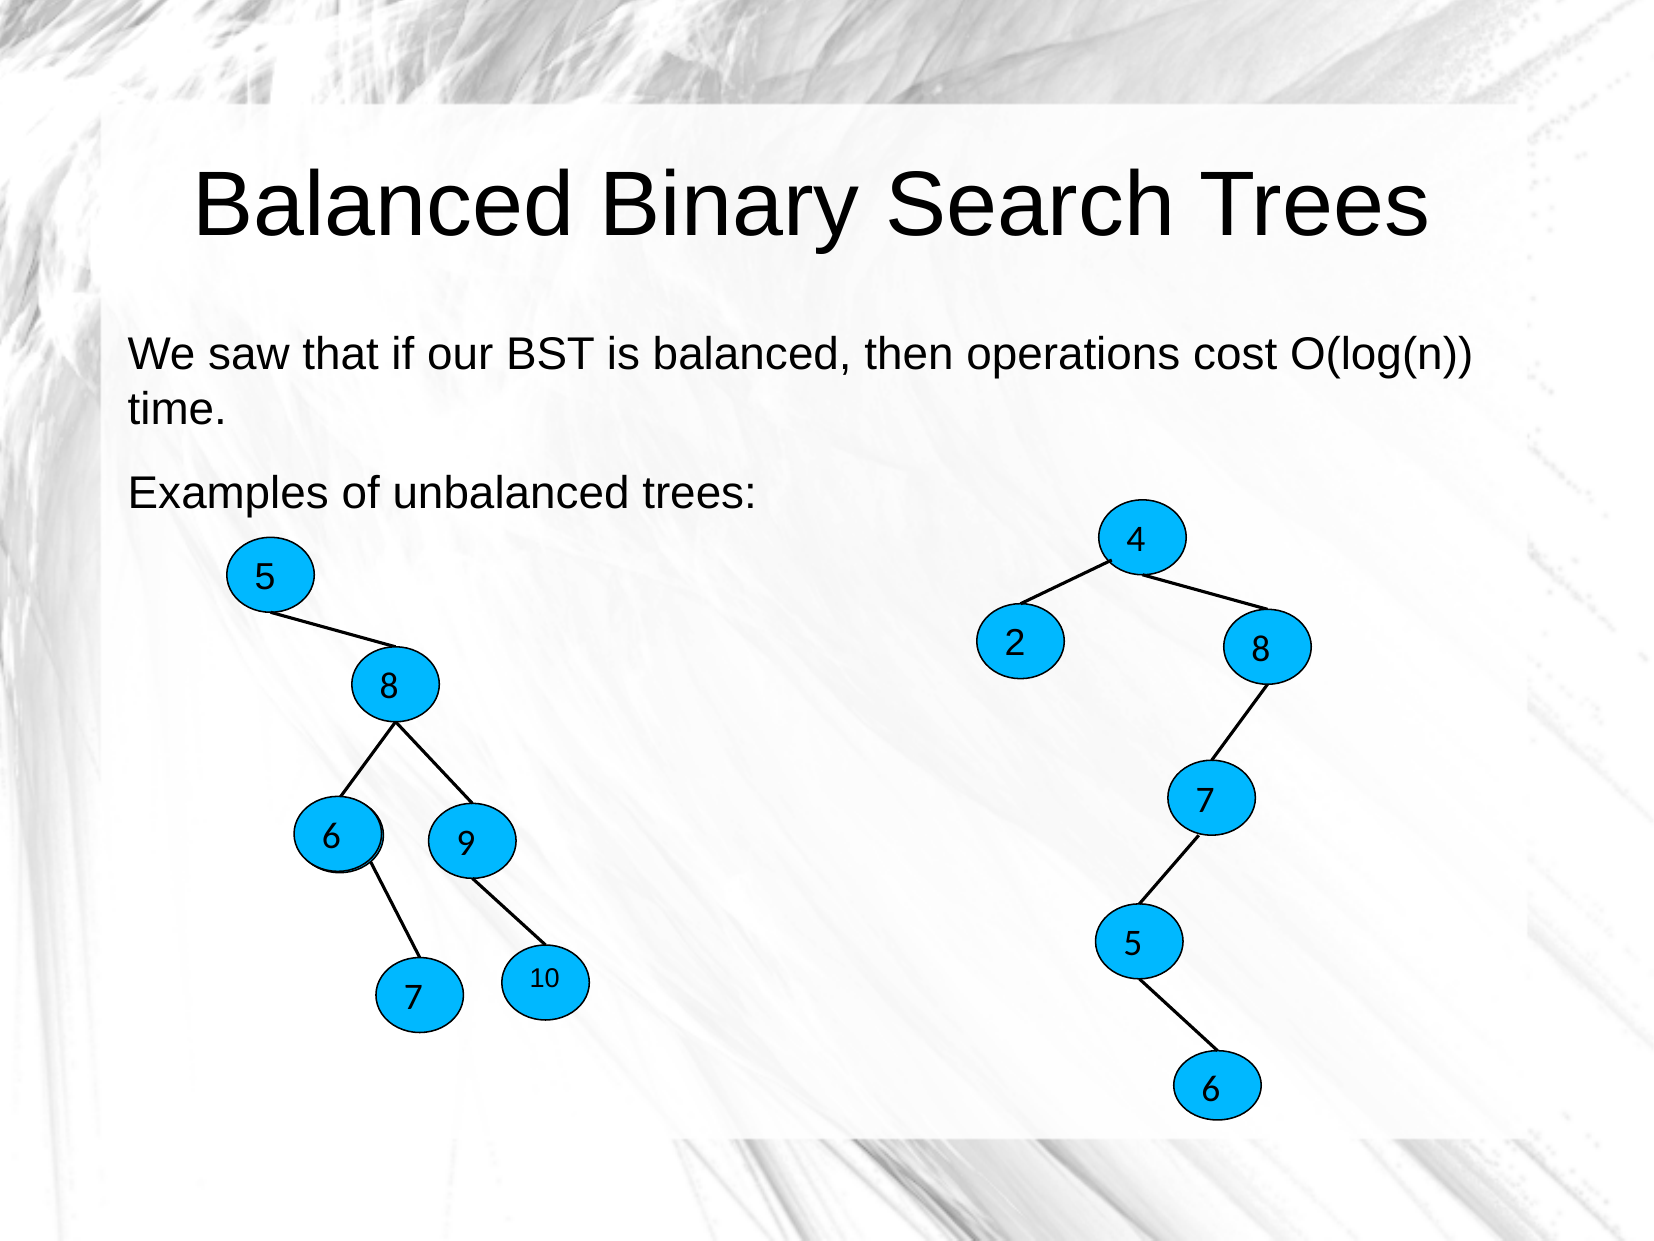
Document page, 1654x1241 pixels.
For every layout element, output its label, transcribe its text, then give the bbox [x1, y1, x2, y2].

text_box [226, 537, 590, 1033]
list We saw that if our BST is balanced, then operations cost O(log(n)) time. Examples of unbalanced trees: [118, 319, 1571, 1109]
picture [0, 0, 1654, 1241]
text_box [976, 499, 1312, 1120]
title Balanced Binary Search Trees [118, 93, 1506, 299]
